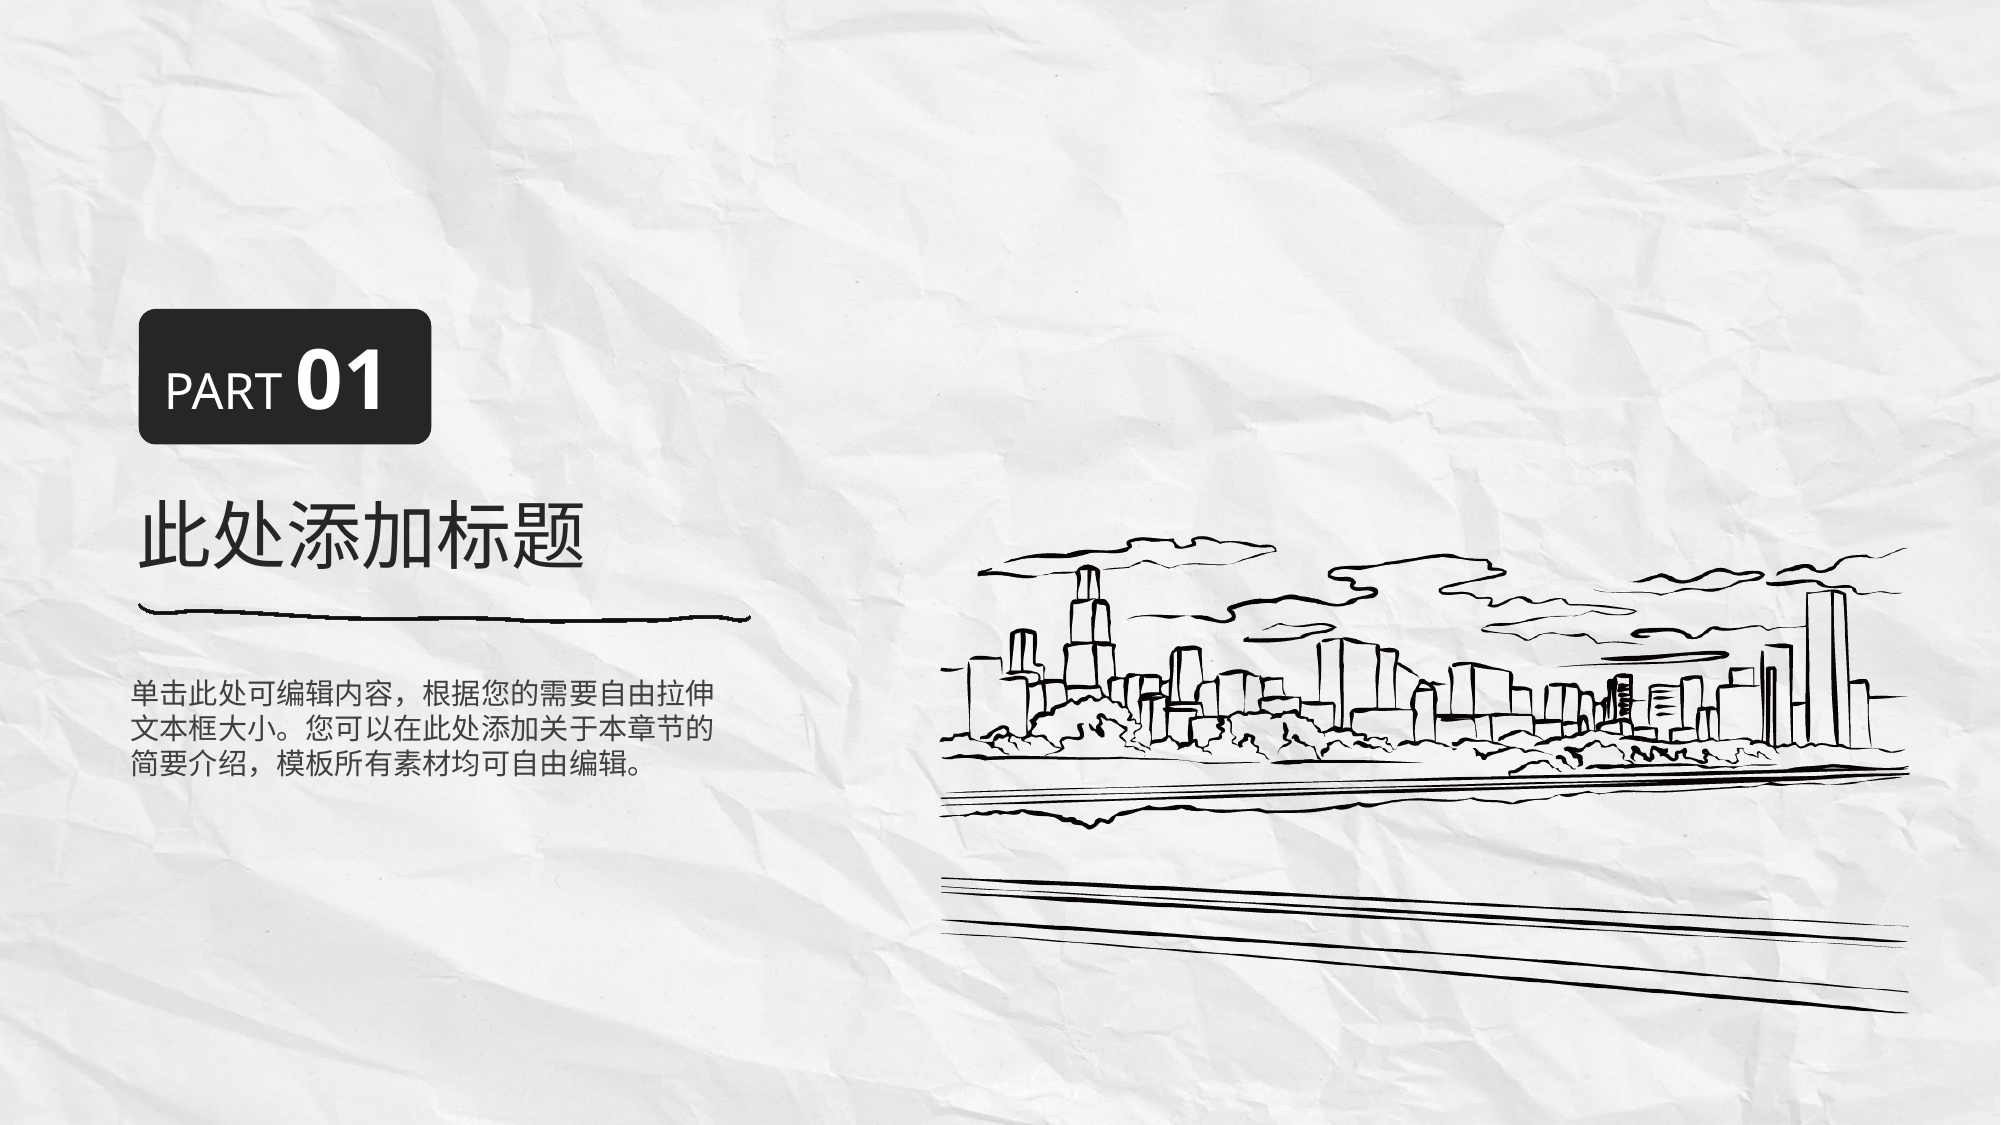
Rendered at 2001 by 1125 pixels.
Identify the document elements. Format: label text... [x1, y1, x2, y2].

text_box PART 01 [149, 318, 432, 434]
text_box [138, 603, 751, 624]
text_box [137, 307, 431, 446]
text_box 单击此处可编辑内容，根据您的需要自由拉伸文本框大小。您可以在此处添加关于本章节的简要介绍，模板所有素材均可自由编辑。 [130, 675, 733, 780]
picture [0, 0, 2001, 1125]
text_box 此处添加标题 [122, 481, 741, 586]
